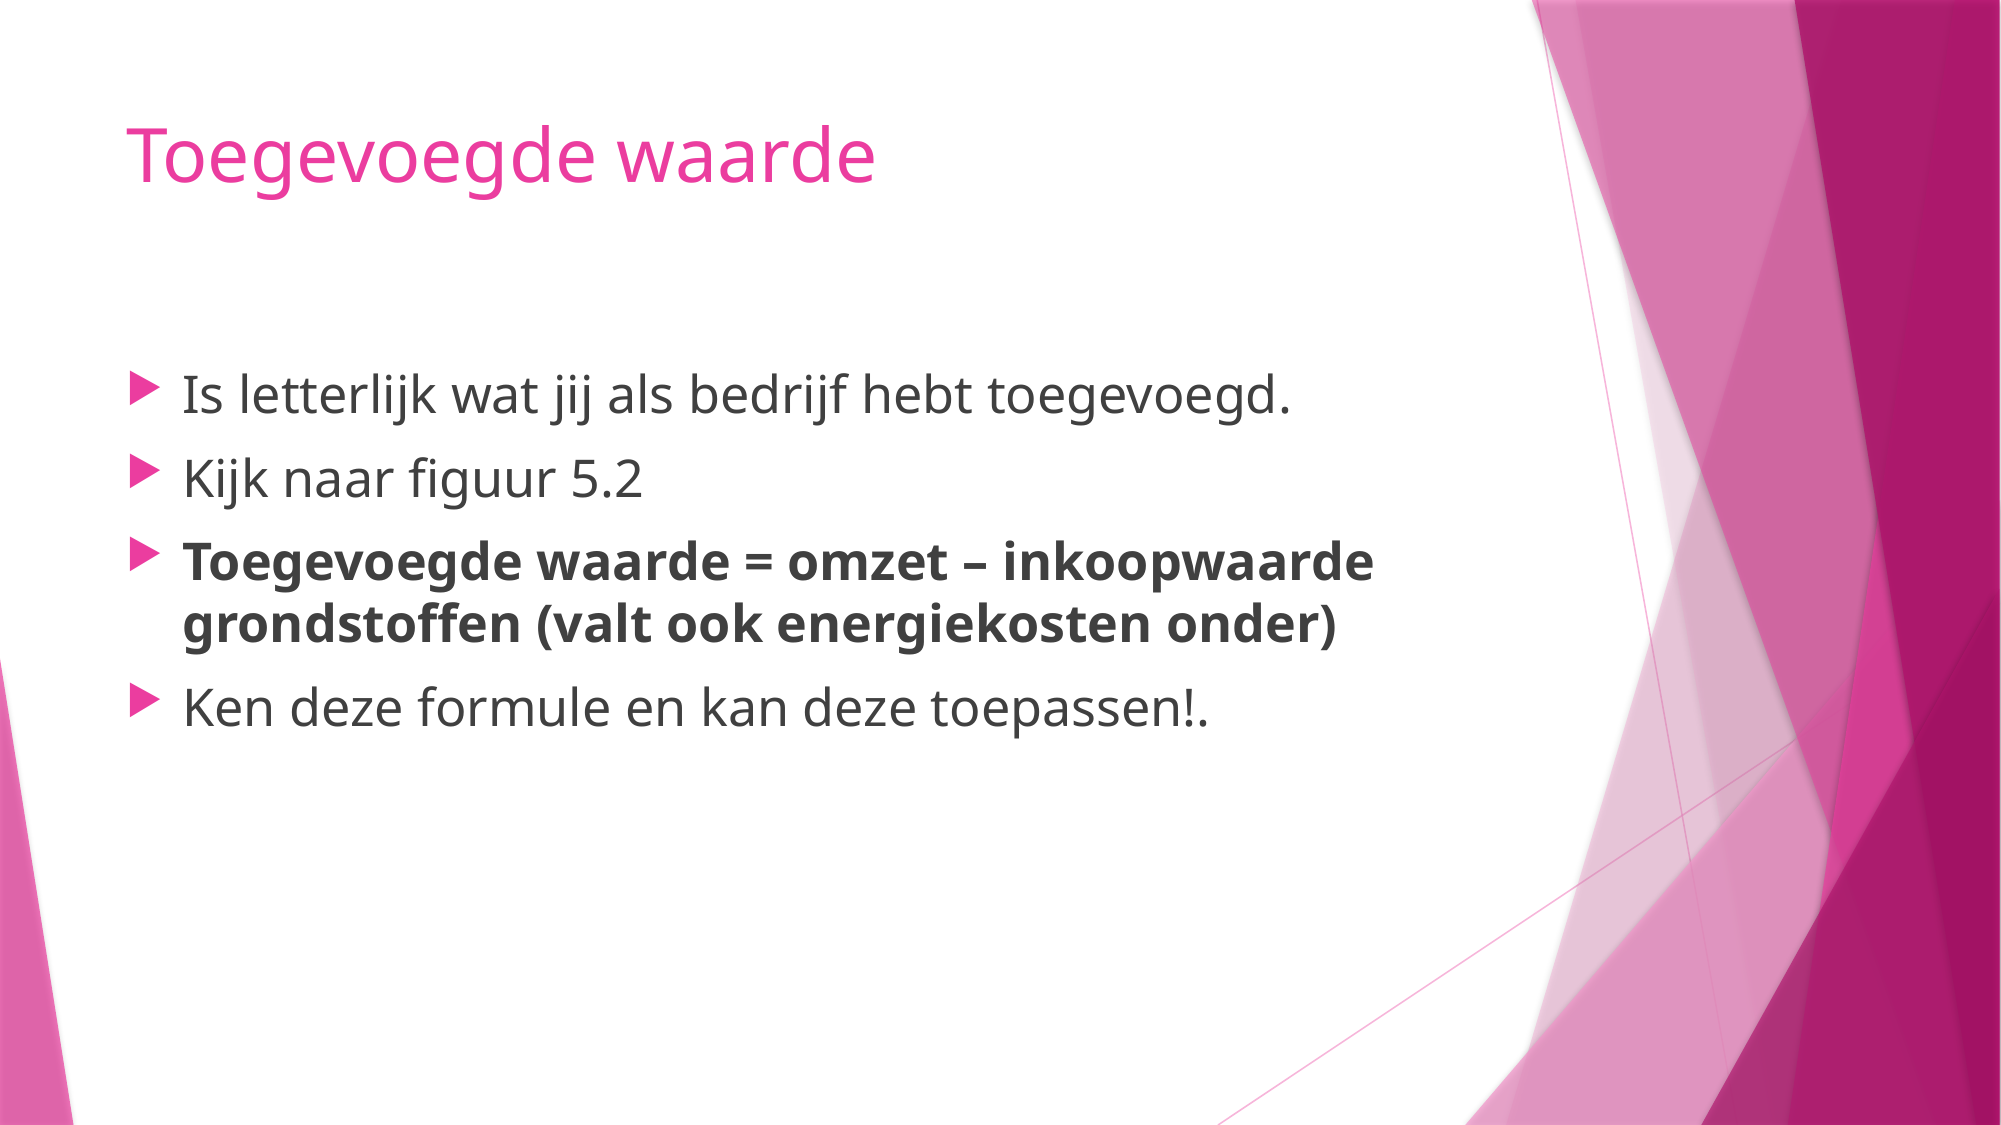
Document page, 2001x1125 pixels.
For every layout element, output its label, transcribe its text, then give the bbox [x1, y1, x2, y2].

list Is letterlijk wat jij als bedrijf hebt toegevoegd. Kijk naar figuur 5.2 Toegevoegde waarde = omzet – inkoopwaarde grondstoffen (valt ook energiekosten onder) Ken deze formule en kan deze toepassen!. [111, 354, 1522, 992]
title Toegevoegde waarde [111, 99, 1522, 317]
